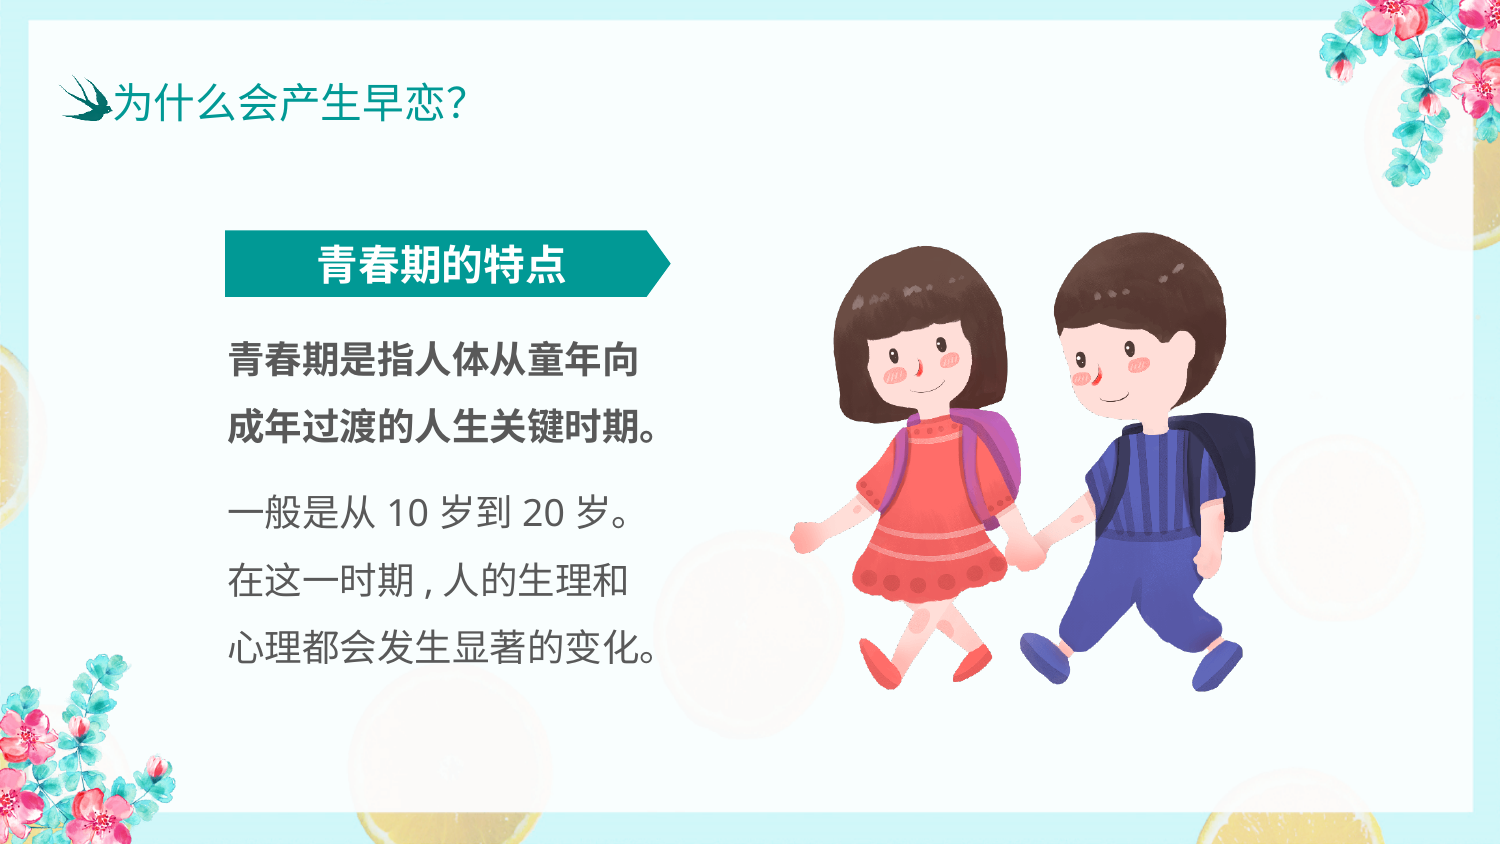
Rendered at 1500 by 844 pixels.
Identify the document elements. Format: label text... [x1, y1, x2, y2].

text_box 青春期的特点 [223, 229, 672, 298]
picture [0, 0, 1500, 844]
text_box 青春期是指人体从童年向成年过渡的人生关键时期。 一般是从10岁到20岁。在这一时期,人的生理和心理都会发生显著的变化。 [212, 305, 671, 677]
